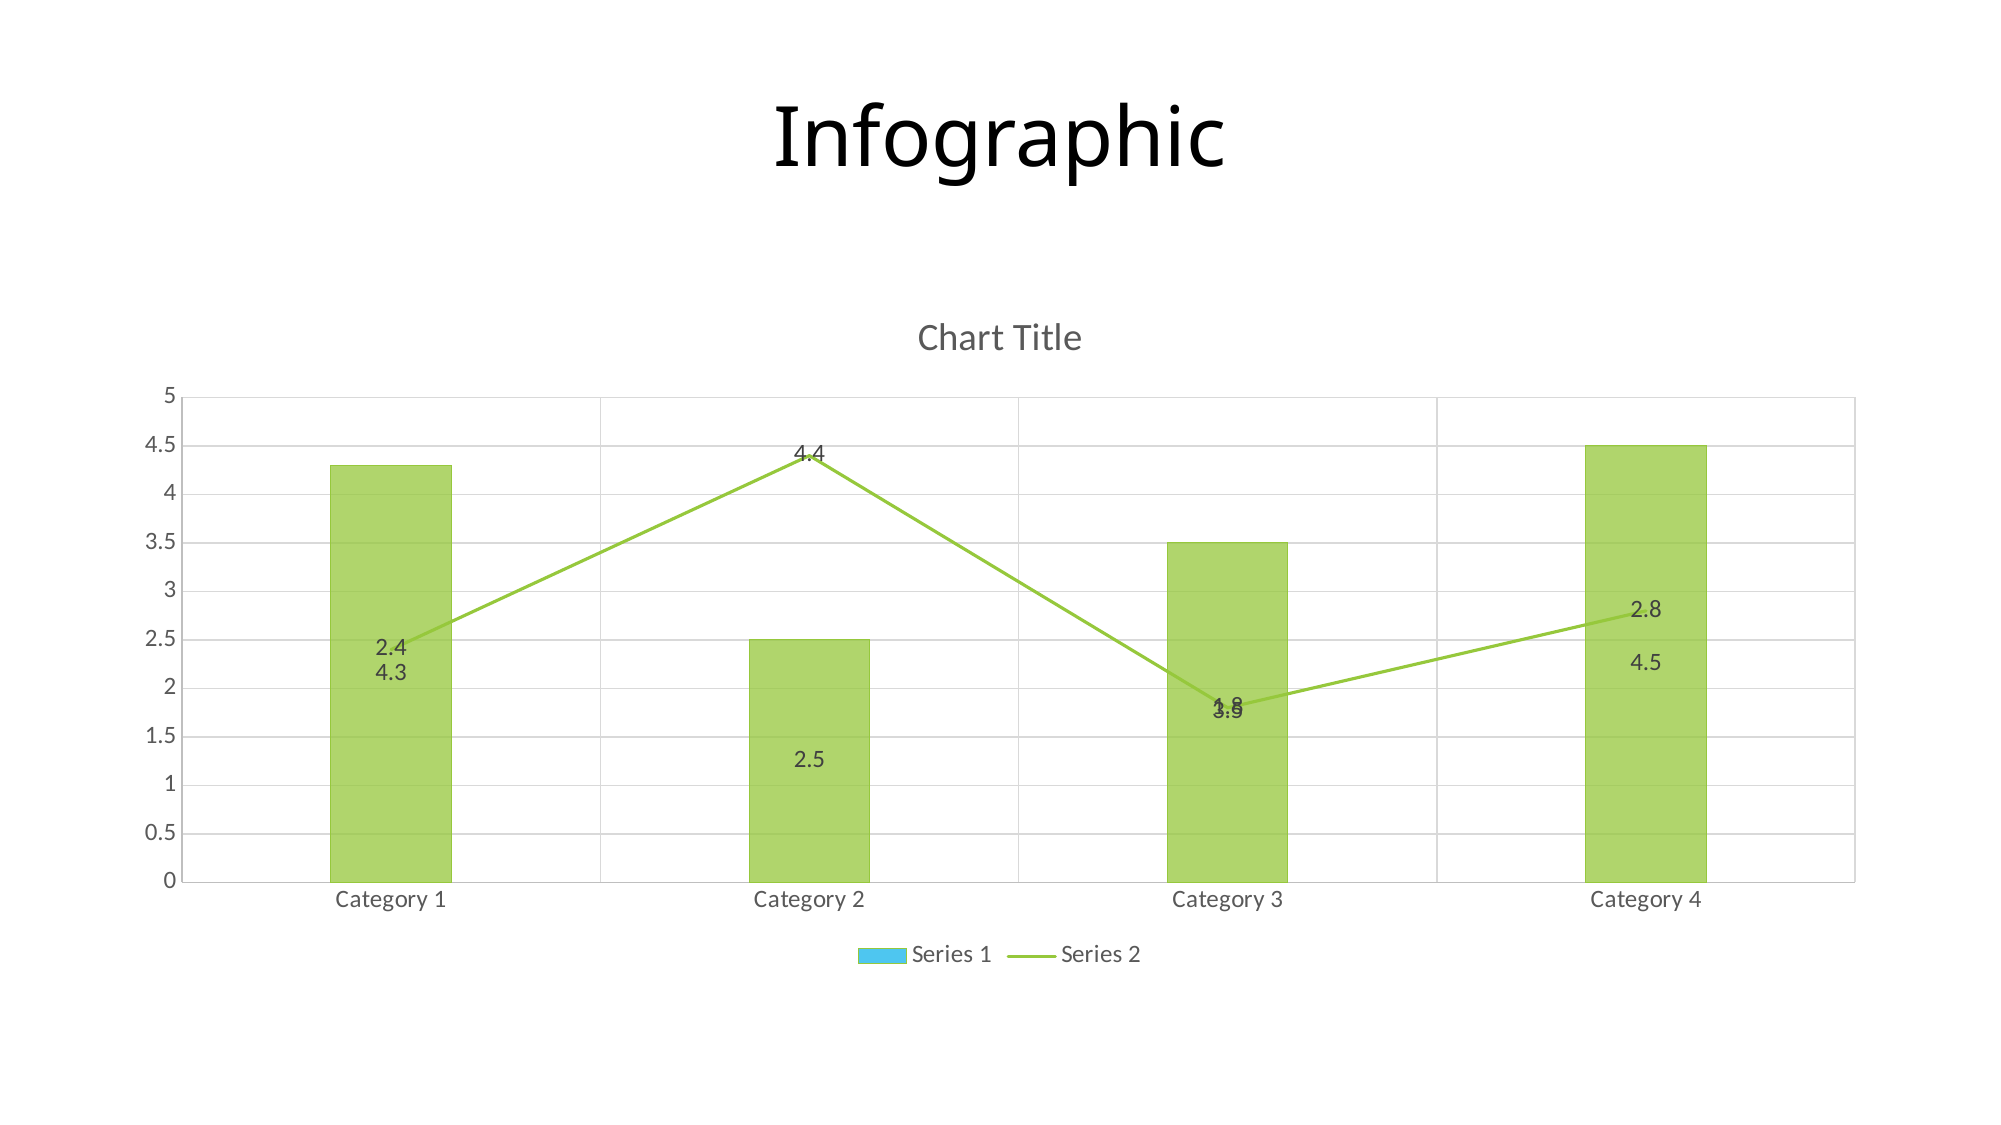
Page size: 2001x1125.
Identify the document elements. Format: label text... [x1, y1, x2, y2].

chart [109, 287, 1891, 975]
text_box Infographic [758, 75, 1242, 191]
